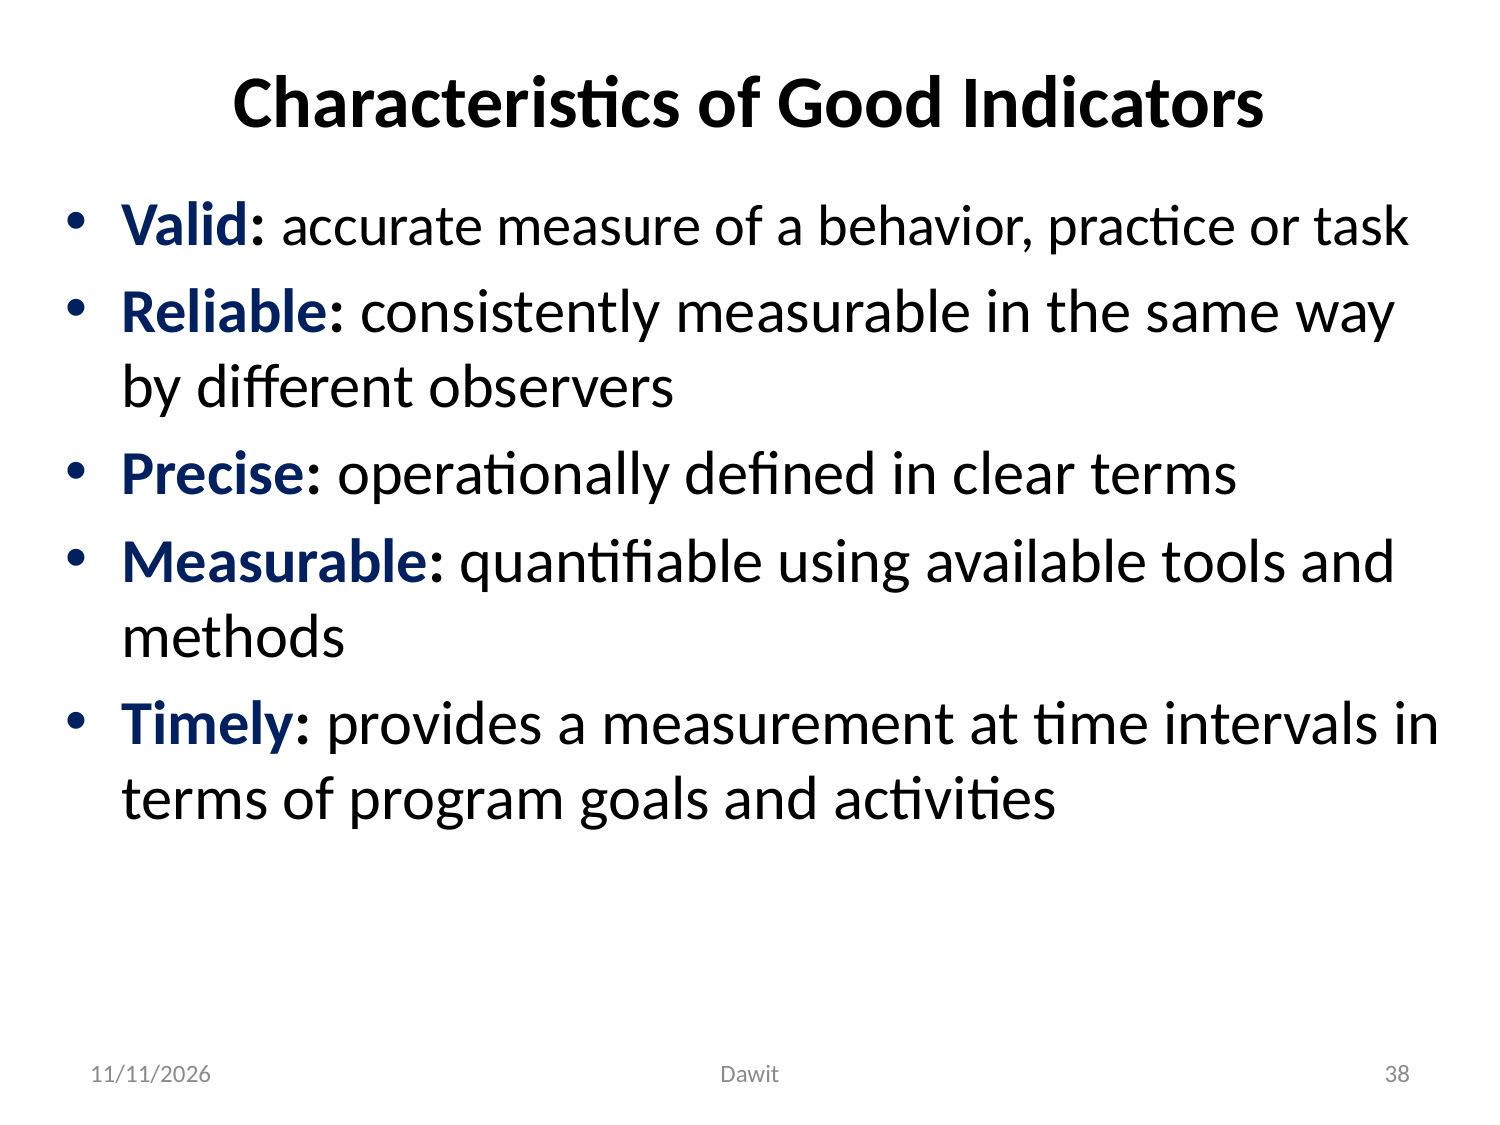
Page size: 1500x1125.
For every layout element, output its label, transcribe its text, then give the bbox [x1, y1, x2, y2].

list Valid: accurate measure of a behavior, practice or task Reliable: consistently measurable in the same way by different observers Precise: operationally defined in clear terms Measurable: quantifiable using available tools and methods Timely: provides a measurement at time intervals in terms of program goals and activities [50, 174, 1463, 1075]
slide_number 38 [1074, 1042, 1425, 1103]
title Characteristics of Good Indicators [75, 45, 1425, 150]
footer Dawit [512, 1042, 988, 1103]
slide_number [75, 1042, 425, 1103]
